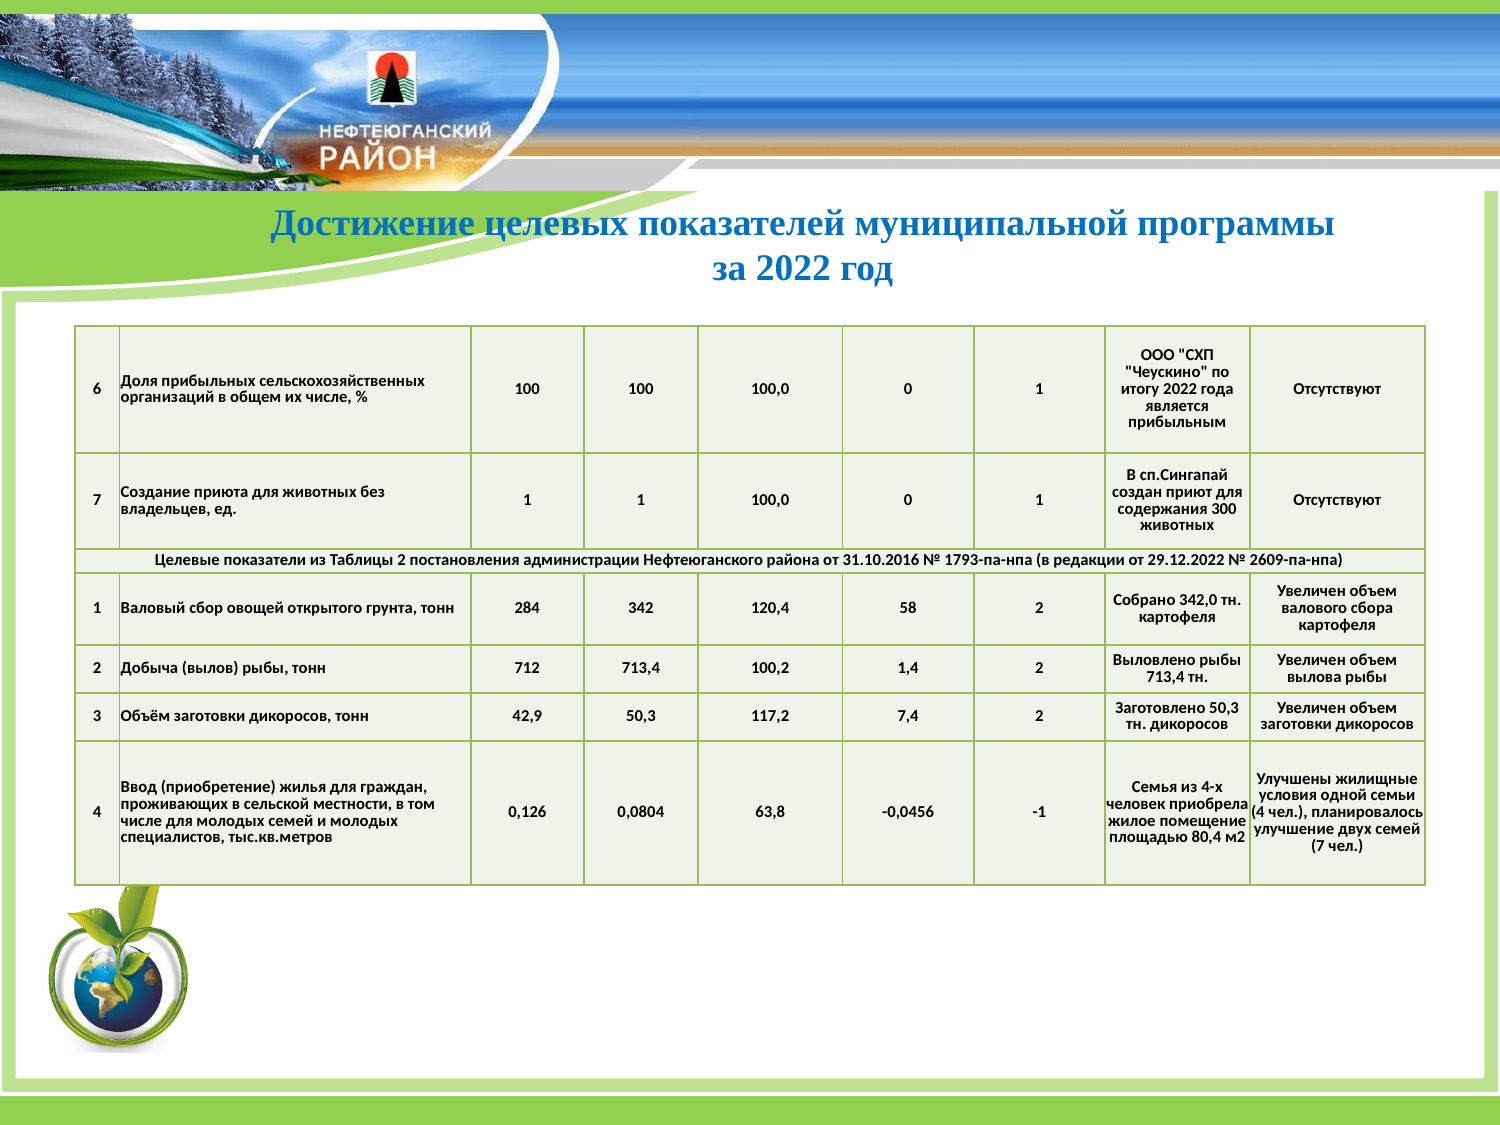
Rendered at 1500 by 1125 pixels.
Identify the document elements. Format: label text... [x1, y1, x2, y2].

table_cell 2 [975, 574, 1104, 644]
table_cell 1 [472, 454, 583, 548]
table_cell Целевые показатели из Таблицы 2 постановления администрации Нефтеюганского района от 31.10.2016 № 1793-па-нпа (в редакции от 29.12.2022 № 2609-па-нпа) [76, 550, 1424, 572]
table_cell Заготовлено 50,3 тн. дикоросов [1106, 694, 1249, 740]
table_cell Собрано 342,0 тн. картофеля [1106, 574, 1249, 644]
table_cell 2 [76, 646, 119, 692]
table_cell -0,0456 [843, 742, 973, 884]
table_cell 0,0804 [585, 742, 697, 884]
table_header 0 [843, 327, 973, 452]
table_cell 100,2 [699, 646, 842, 692]
table_cell Увеличен объем валового сбора картофеля [1251, 574, 1424, 644]
table_cell 1 [76, 574, 119, 644]
table_cell 4 [76, 742, 119, 884]
table_cell 1,4 [843, 646, 973, 692]
table_cell 58 [843, 574, 973, 644]
table_cell Объём заготовки дикоросов, тонн [120, 694, 470, 740]
table_cell 7 [76, 454, 119, 548]
table_header 100,0 [699, 327, 842, 452]
table_header 1 [975, 327, 1104, 452]
table_cell 42,9 [472, 694, 583, 740]
table_cell Выловлено рыбы 713,4 тн. [1106, 646, 1249, 692]
table_header 6 [76, 327, 119, 452]
table_cell Отсутствуют [1251, 454, 1424, 548]
picture [41, 869, 195, 1053]
table_cell 63,8 [699, 742, 842, 884]
table_cell 713,4 [585, 646, 697, 692]
table_cell Валовый сбор овощей открытого грунта, тонн [120, 574, 470, 644]
table_header Отсутствуют [1251, 327, 1424, 452]
table_cell 2 [975, 694, 1104, 740]
table_cell 100,0 [699, 454, 842, 548]
table_cell 7,4 [843, 694, 973, 740]
table_cell 712 [472, 646, 583, 692]
table_header 100 [472, 327, 583, 452]
table_cell 120,4 [699, 574, 842, 644]
table_cell В сп.Сингапай создан приют для содержания 300 животных [1106, 454, 1249, 548]
table_cell 50,3 [585, 694, 697, 740]
table_cell 1 [975, 454, 1104, 548]
table_cell Создание приюта для животных без владельцев, ед. [120, 454, 470, 548]
table_cell -1 [975, 742, 1104, 884]
table_cell Увеличен объем вылова рыбы [1251, 646, 1424, 692]
table_cell Улучшены жилищные условия одной семьи (4 чел.), планировалось улучшение двух семей (7 чел.) [1251, 742, 1424, 884]
table_cell 0 [843, 454, 973, 548]
picture [0, 14, 1500, 191]
table_cell Добыча (вылов) рыбы, тонн [120, 646, 470, 692]
table_header ООО "СХП "Чеускино" по итогу 2022 года является прибыльным [1106, 327, 1249, 452]
table_cell 1 [585, 454, 697, 548]
table_cell Ввод (приобретение) жилья для граждан, проживающих в сельской местности, в том числе для молодых семей и молодых специалистов, тыс.кв.метров [120, 742, 470, 884]
table_cell 0,126 [472, 742, 583, 884]
table_cell 2 [975, 646, 1104, 692]
text_box Достижение целевых показателей муниципальной программы за 2022 год [53, 197, 1500, 296]
table_cell Увеличен объем заготовки дикоросов [1251, 694, 1424, 740]
table_header Доля прибыльных сельскохозяйственных организаций в общем их числе, % [120, 327, 470, 452]
table_cell 3 [76, 694, 119, 740]
table_cell 342 [585, 574, 697, 644]
table_cell 284 [472, 574, 583, 644]
table_header 100 [585, 327, 697, 452]
table_cell 117,2 [699, 694, 842, 740]
table_cell Семья из 4-х человек приобрела жилое помещение площадью 80,4 м2 [1106, 742, 1249, 884]
